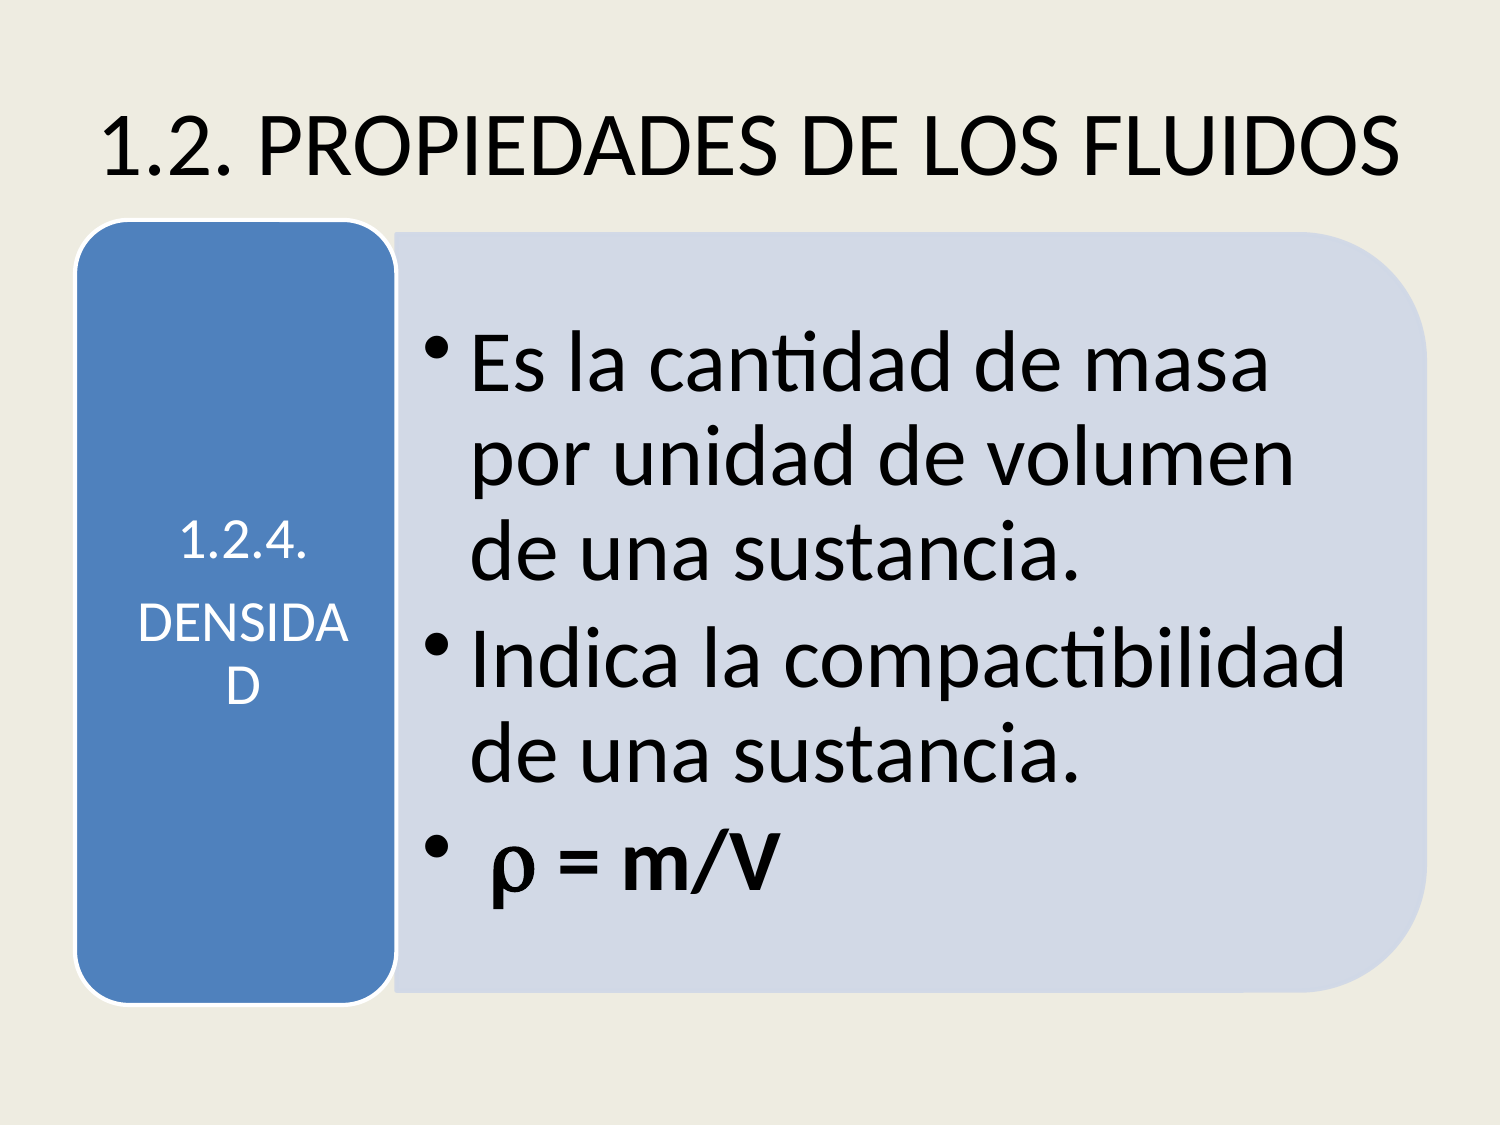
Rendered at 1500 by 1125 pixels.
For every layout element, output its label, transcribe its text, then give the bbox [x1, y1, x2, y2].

title 1.2. PROPIEDADES DE LOS FLUIDOS [75, 45, 1425, 219]
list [74, 219, 1426, 1006]
